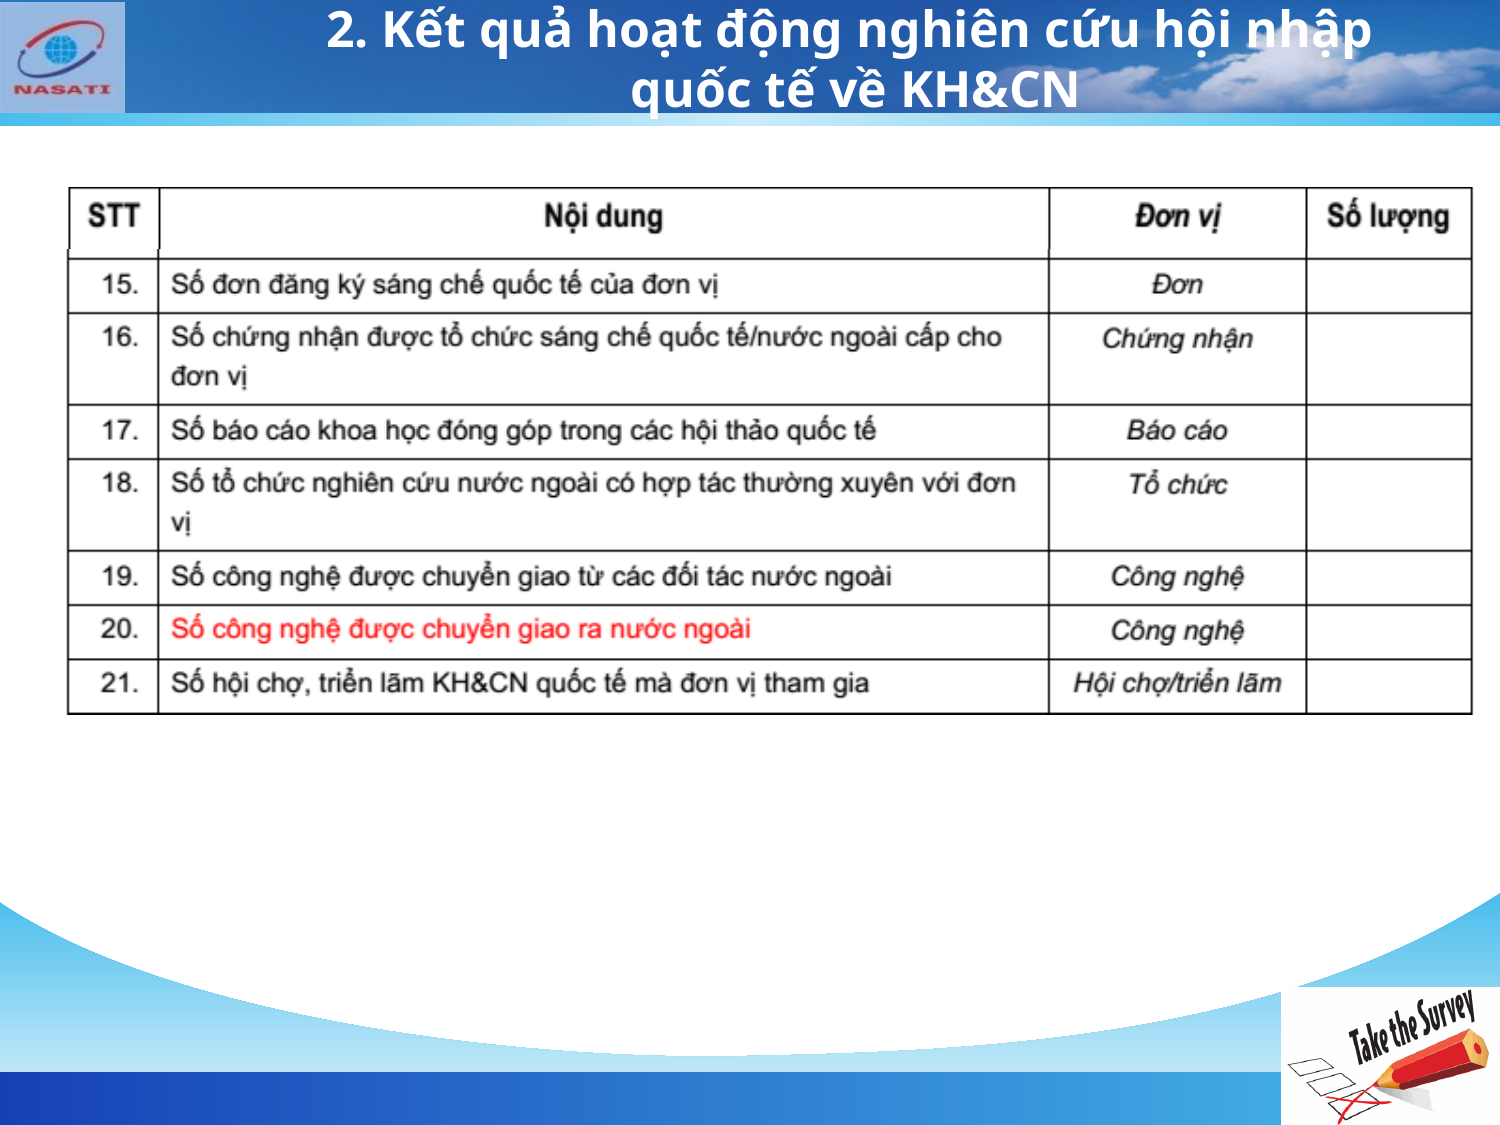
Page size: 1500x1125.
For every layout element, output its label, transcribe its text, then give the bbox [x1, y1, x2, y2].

title 2. Kết quả hoạt động nghiên cứu hội nhập quốc tế về KH&CN [125, 11, 1500, 104]
picture [0, 0, 1500, 114]
picture [60, 187, 1475, 715]
picture [1281, 987, 1500, 1125]
